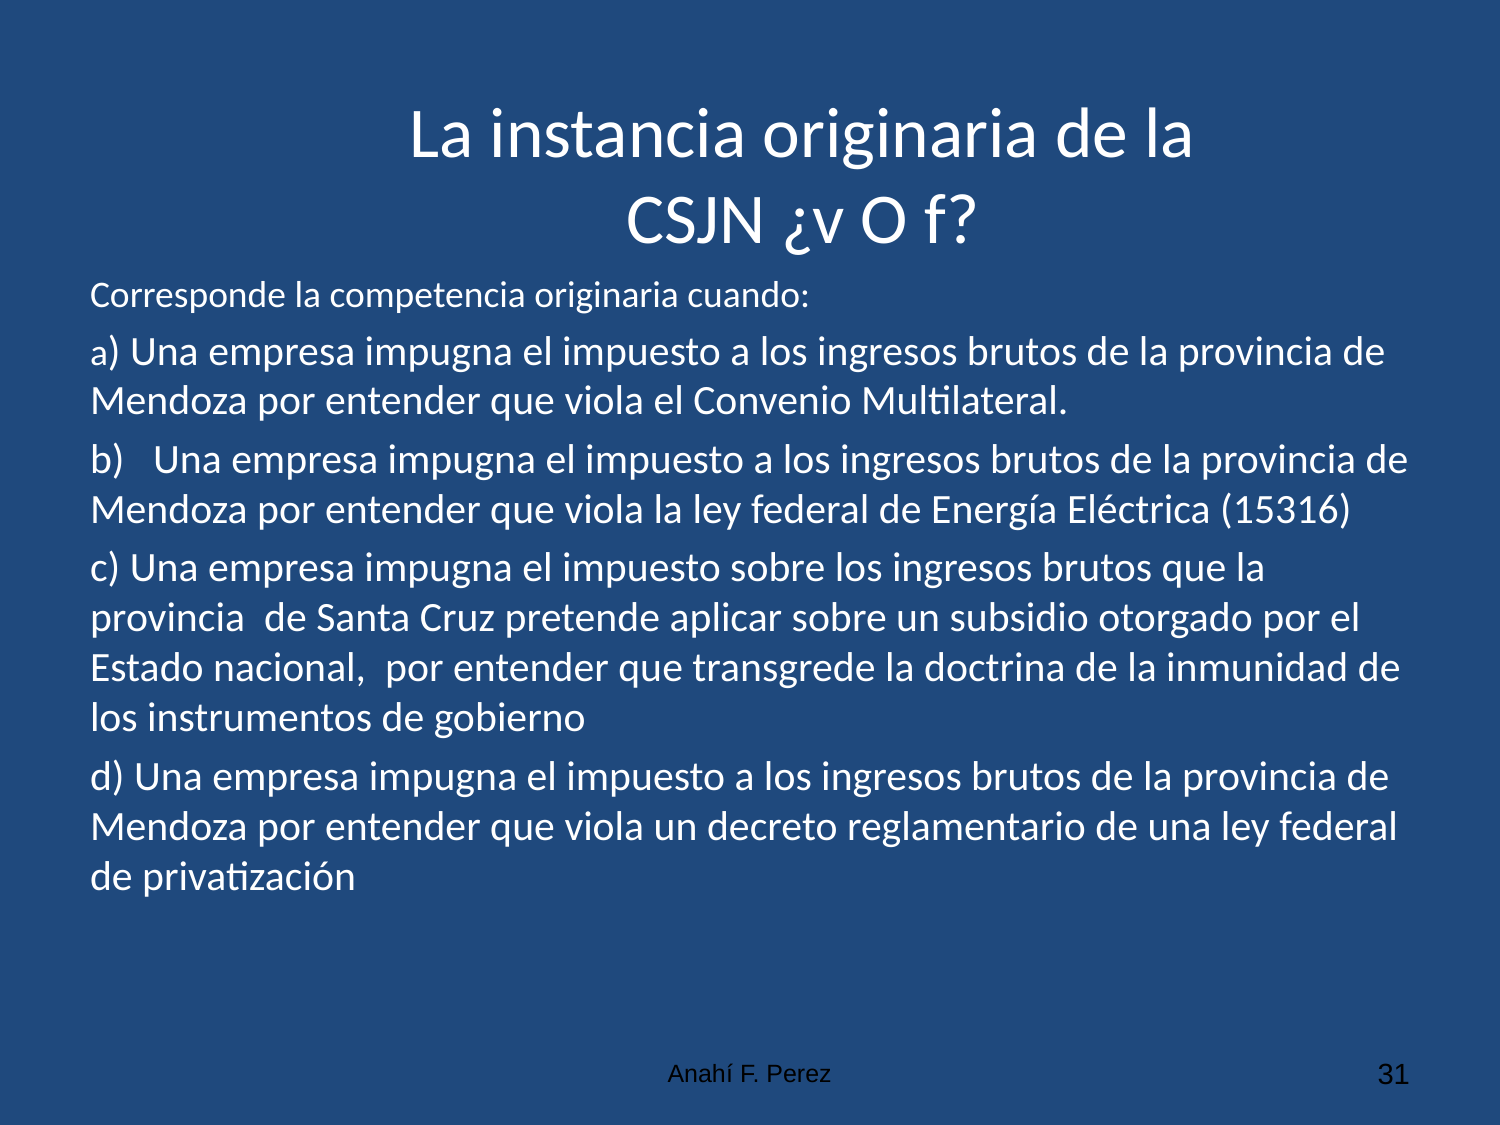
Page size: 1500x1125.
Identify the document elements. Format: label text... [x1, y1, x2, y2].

list Corresponde la competencia originaria cuando: a) Una empresa impugna el impuesto a los ingresos brutos de la provincia de Mendoza por entender que viola el Convenio Multilateral. b) Una empresa impugna el impuesto a los ingresos brutos de la provincia de Mendoza por entender que viola la ley federal de Energía Eléctrica (15316) c) Una empresa impugna el impuesto sobre los ingresos brutos que la provincia de Santa Cruz pretende aplicar sobre un subsidio otorgado por el Estado nacional, por entender que transgrede la doctrina de la inmunidad de los instrumentos de gobierno d) Una empresa impugna el impuesto a los ingresos brutos de la provincia de Mendoza por entender que viola un decreto reglamentario de una ley federal de privatización [75, 262, 1425, 1005]
footer Anahí F. Perez [512, 1042, 988, 1103]
slide_number 31 [1074, 1042, 1425, 1103]
title La instancia originaria de la CSJN ¿v O f? [324, 78, 1282, 262]
